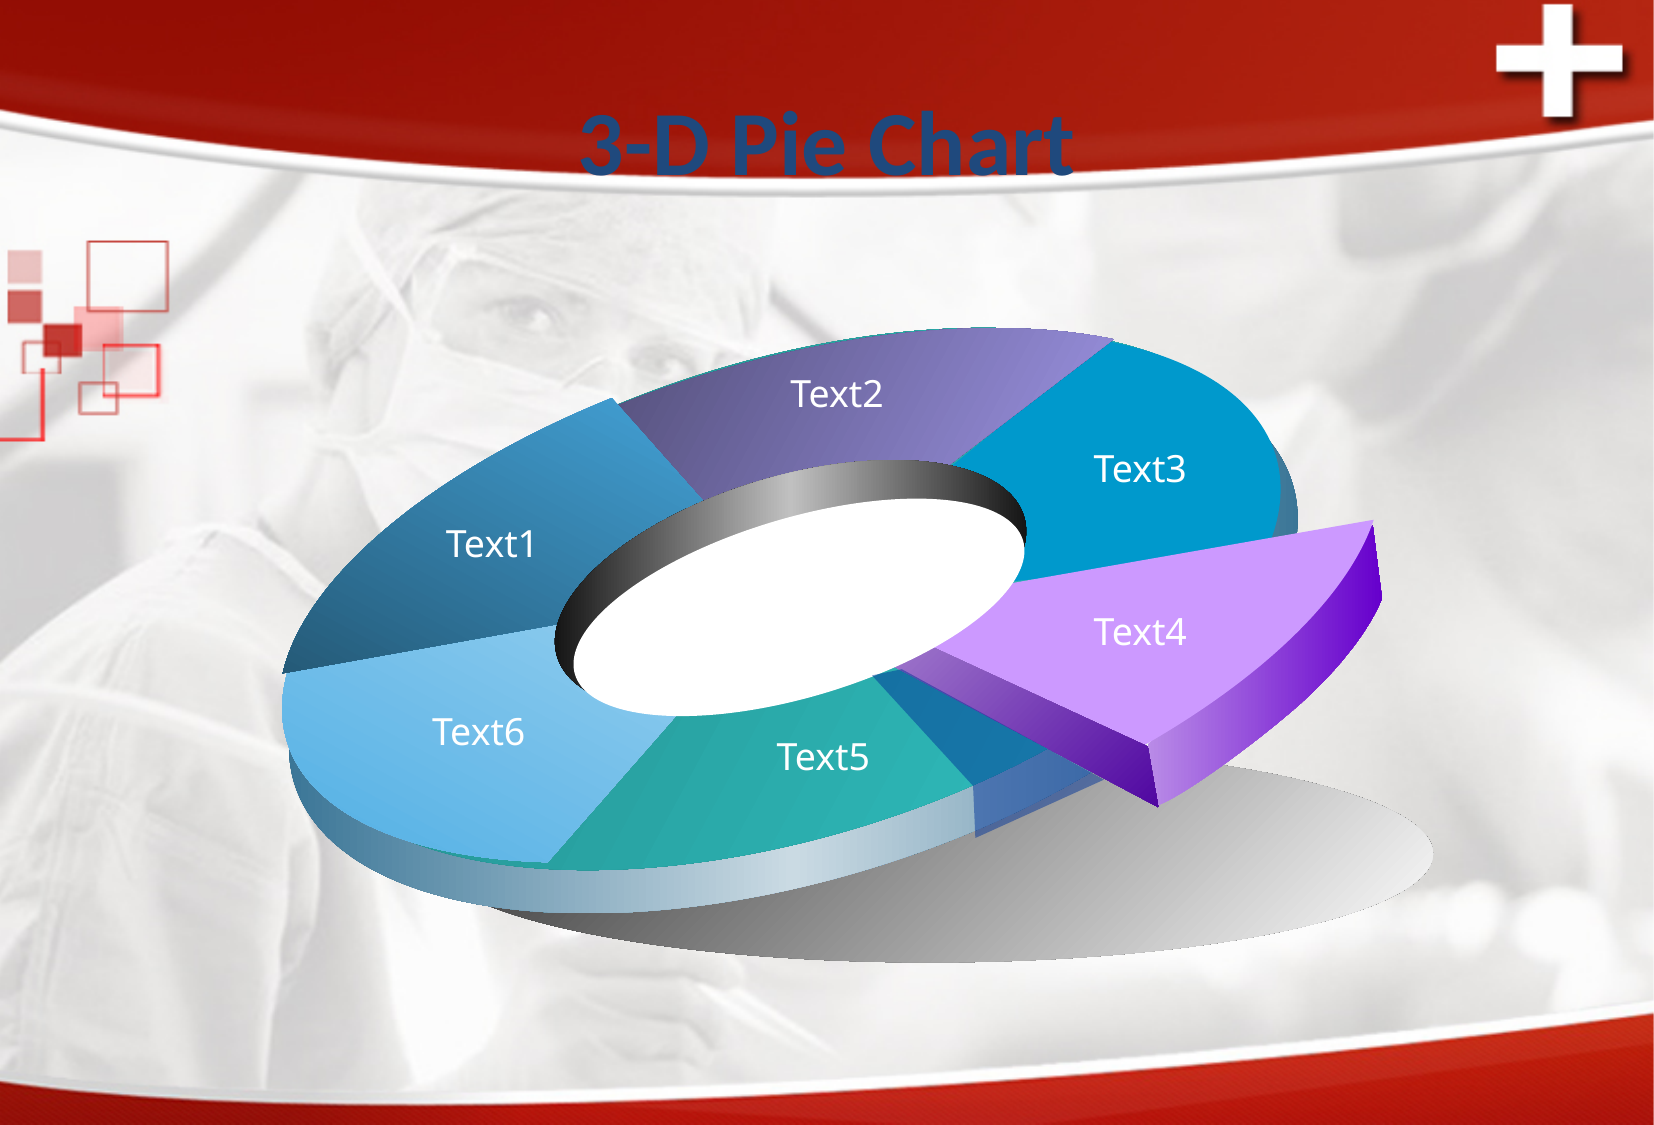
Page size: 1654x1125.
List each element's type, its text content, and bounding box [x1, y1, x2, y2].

picture [0, 0, 1654, 1125]
title 3-D Pie Chart [82, 44, 1572, 233]
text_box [255, 327, 1434, 963]
